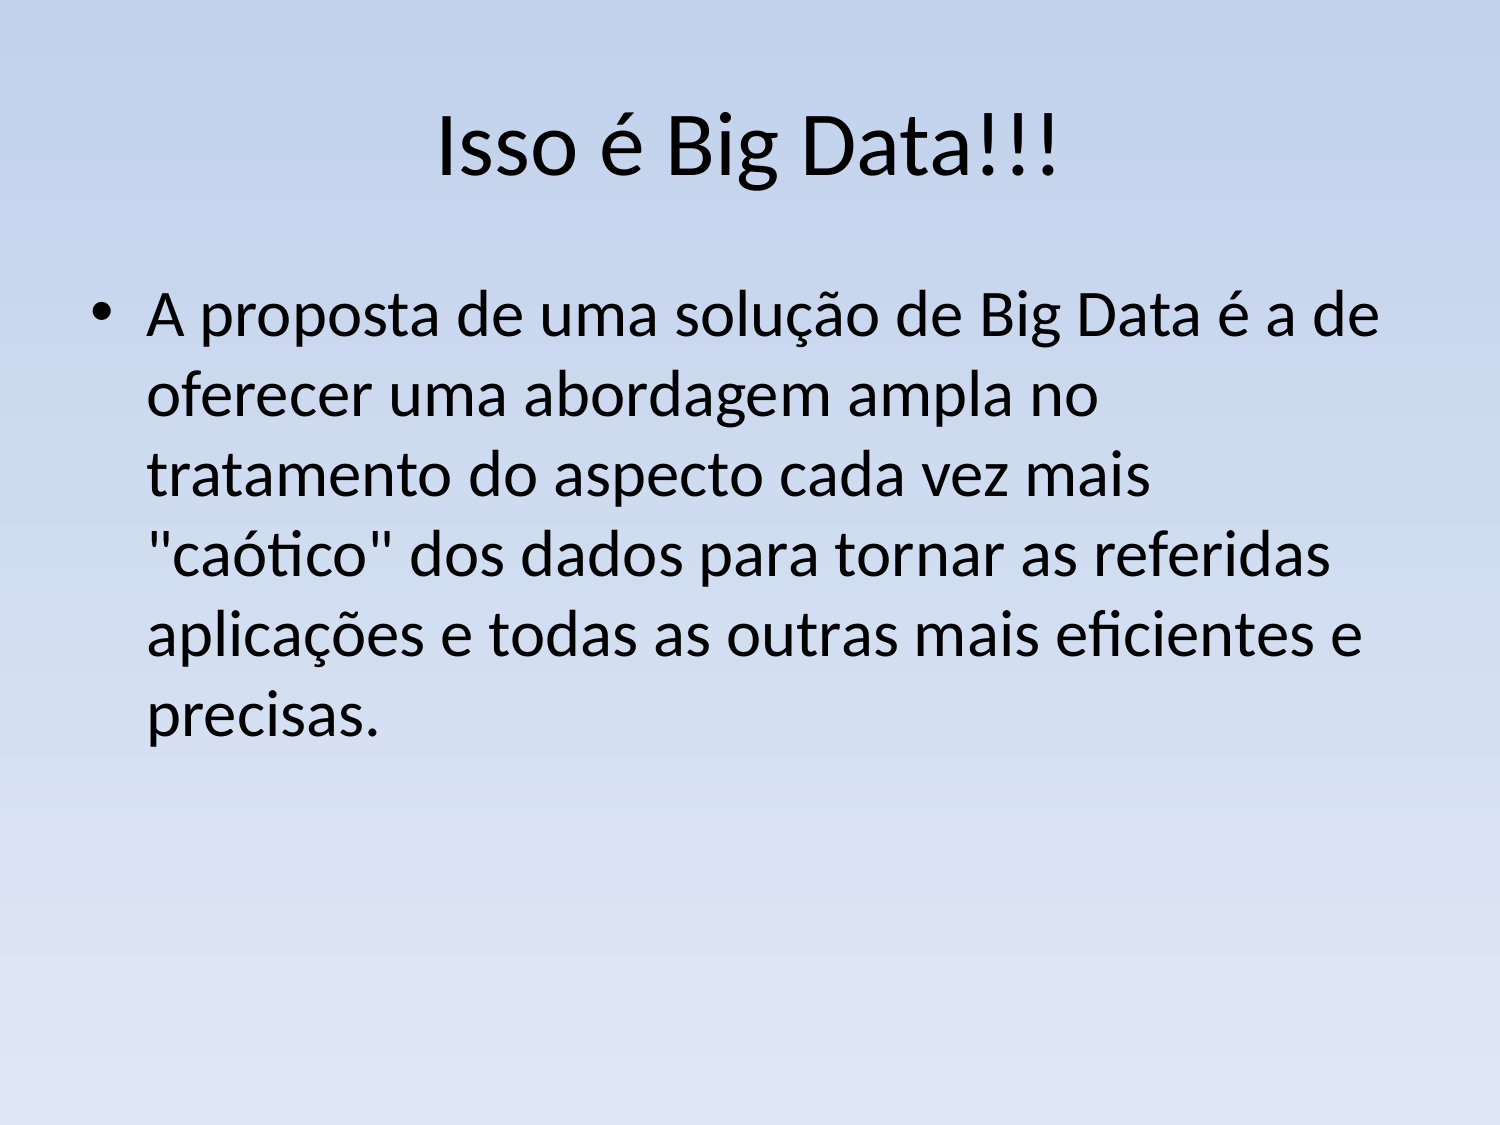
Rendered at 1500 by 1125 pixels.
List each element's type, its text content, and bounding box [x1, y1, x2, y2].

list A proposta de uma solução de Big Data é a de oferecer uma abordagem ampla no tratamento do aspecto cada vez mais "caótico" dos dados para tornar as referidas aplicações e todas as outras mais eficientes e precisas. [75, 262, 1425, 1005]
title Isso é Big Data!!! [75, 45, 1425, 233]
